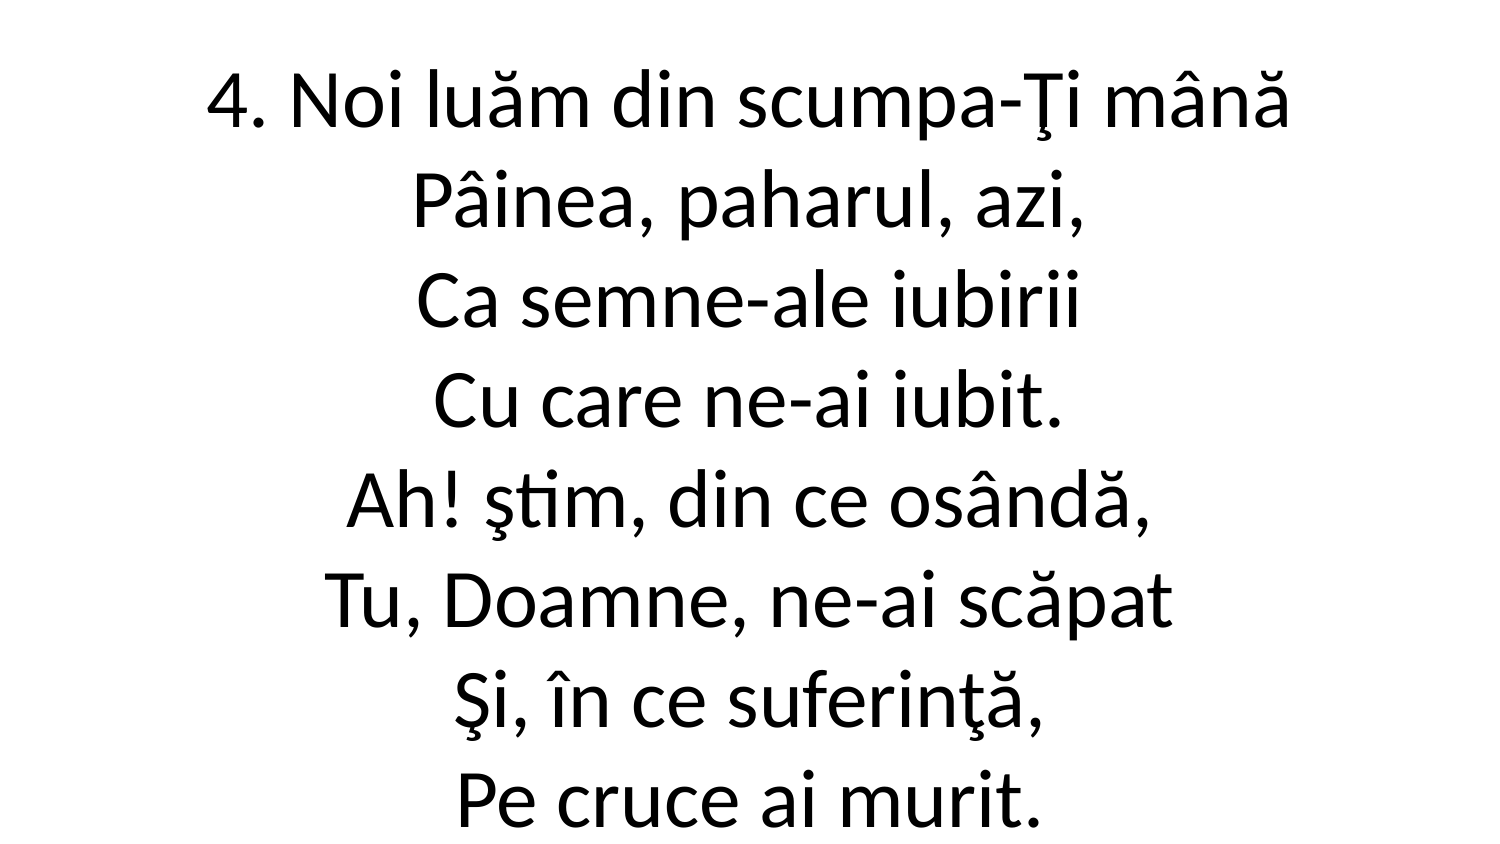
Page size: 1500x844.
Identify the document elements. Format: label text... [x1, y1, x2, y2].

text_box 4. Noi luăm din scumpa-Ţi mână Pâinea, paharul, azi, Ca semne-ale iubirii Cu care ne-ai iubit. Ah! ştim, din ce osândă, Tu, Doamne, ne-ai scăpat Şi, în ce suferinţă, Pe cruce ai murit. [191, 0, 1309, 844]
